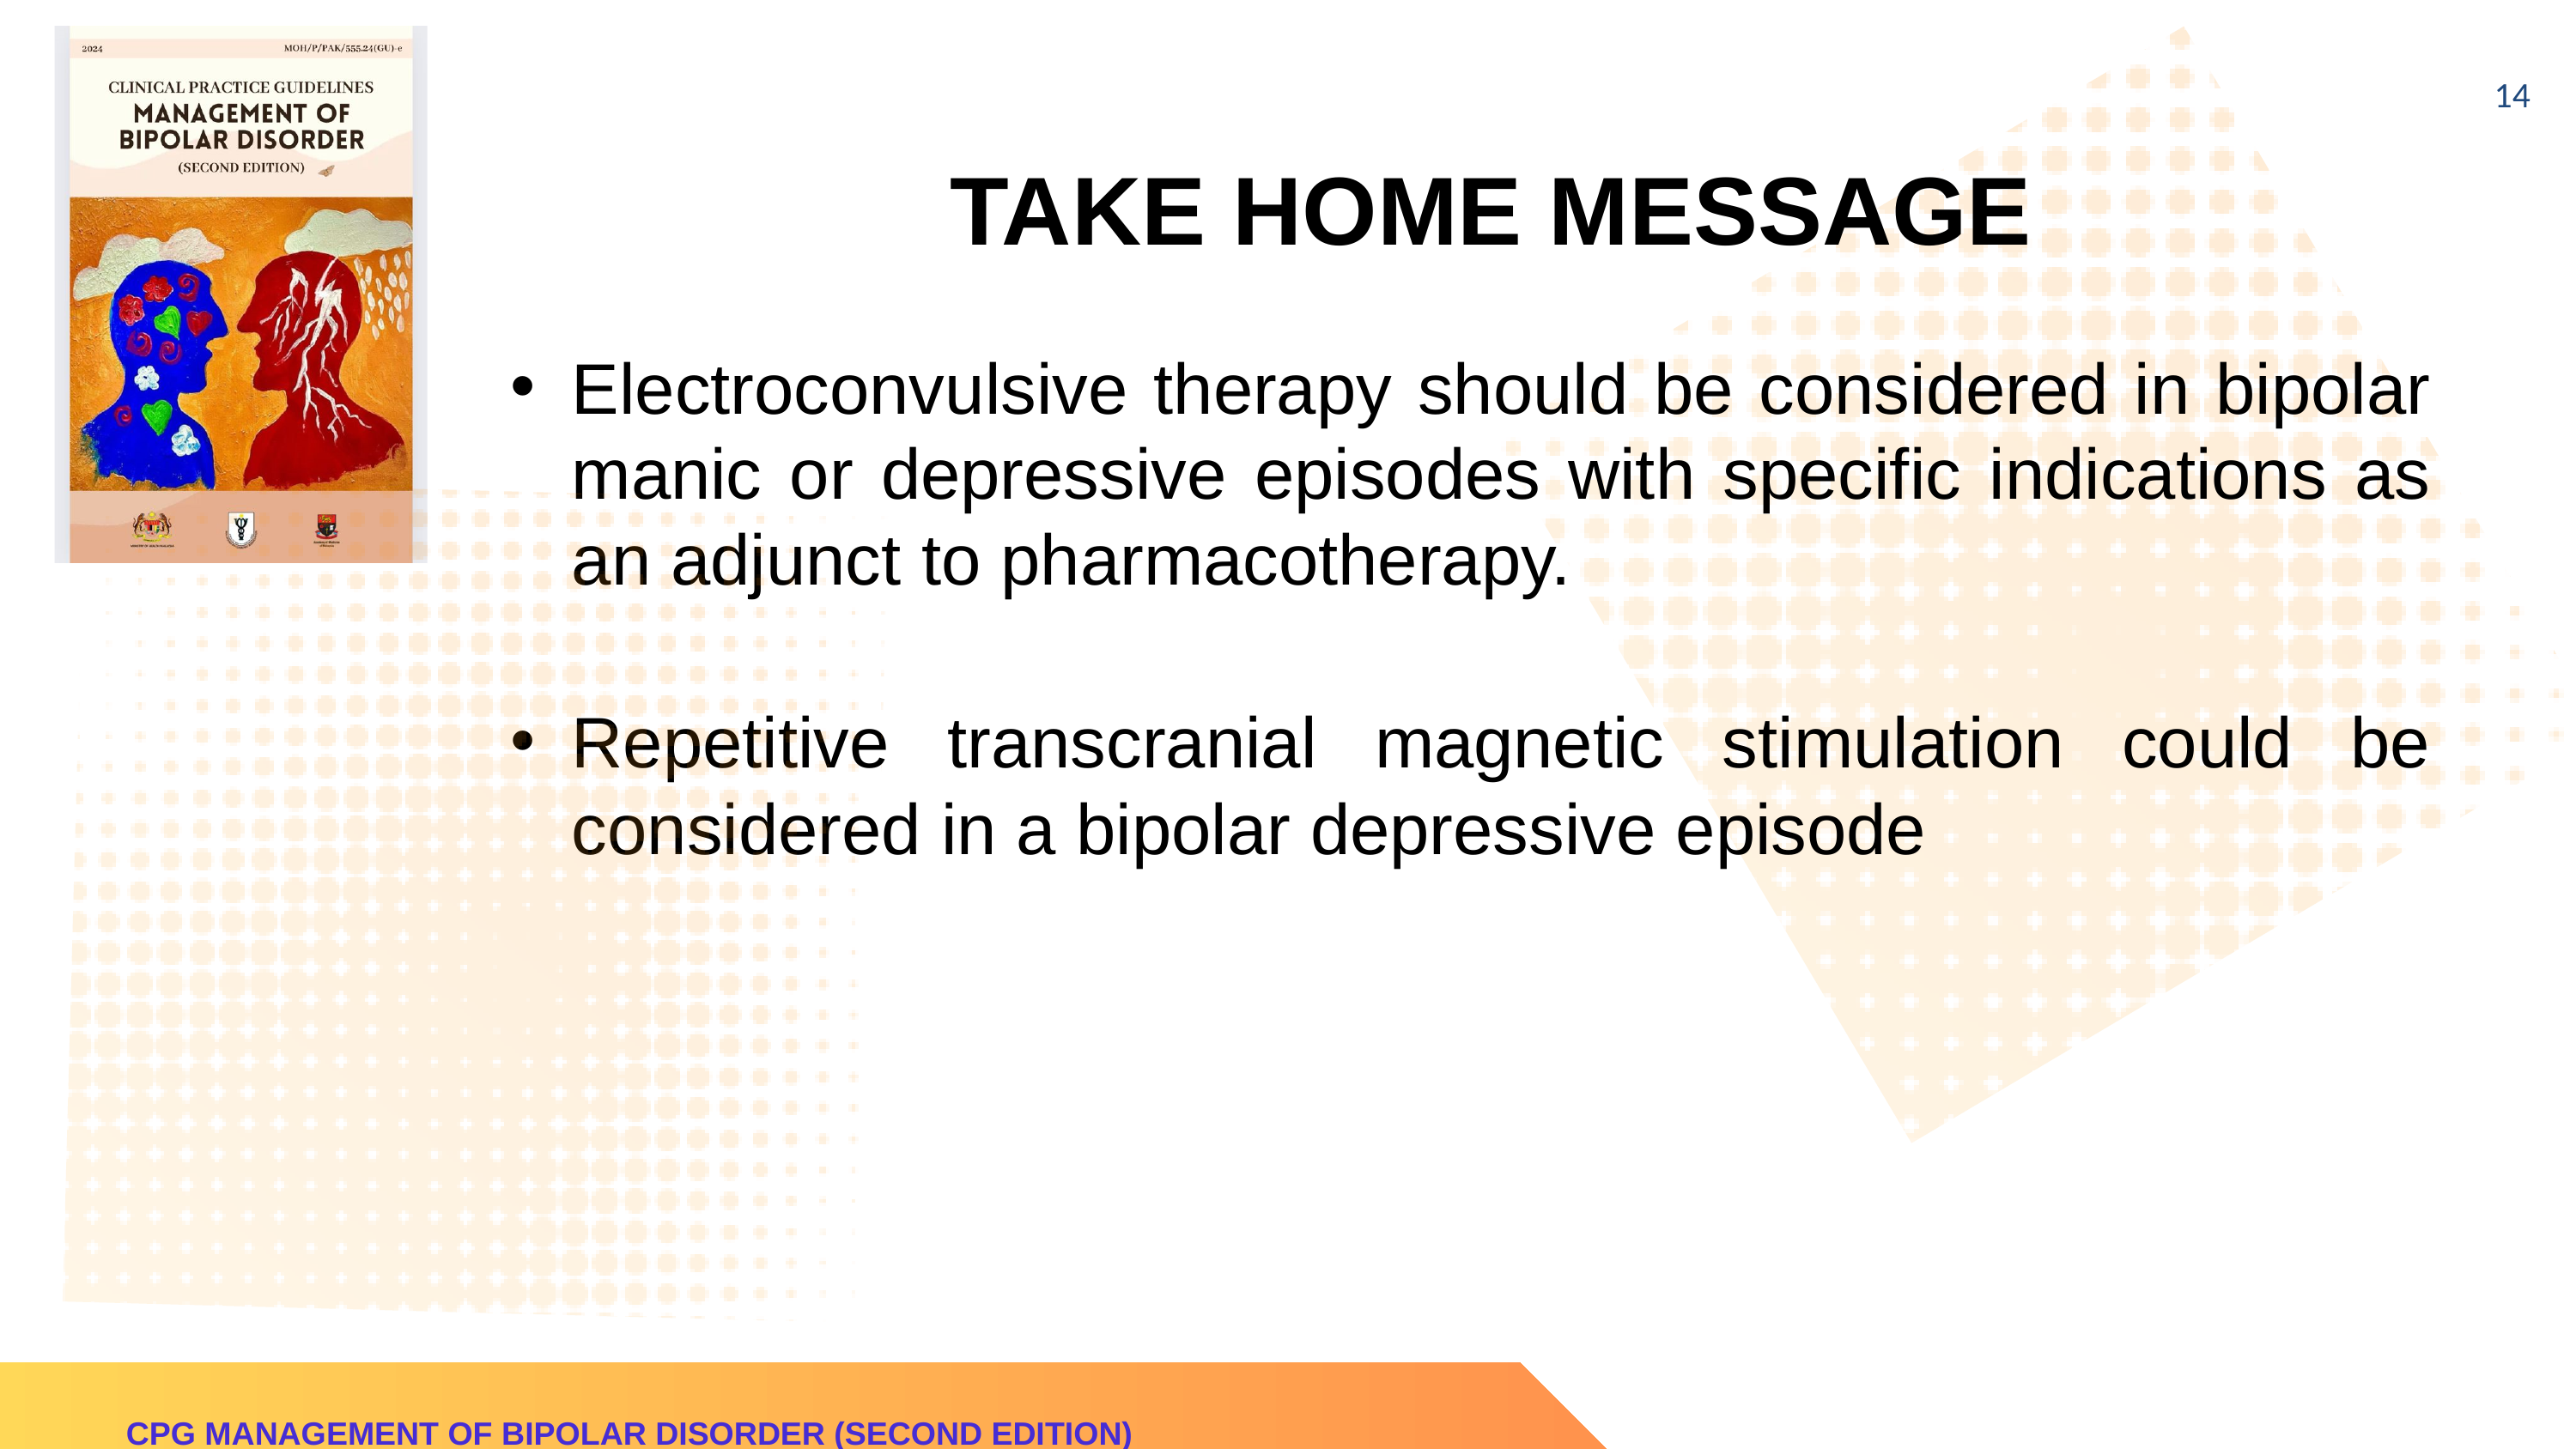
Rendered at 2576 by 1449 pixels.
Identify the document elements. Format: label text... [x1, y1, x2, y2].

list Electroconvulsive therapy should be considered in bipolar manic or depressive episodes with specific indications as an adjunct to pharmacotherapy. Repetitive transcranial magnetic stimulation could be considered in a bipolar depressive episode [494, 336, 2445, 1300]
slide_number 14 [2389, 38, 2544, 149]
text_box [62, 480, 889, 1324]
picture [54, 26, 428, 563]
title TAKE HOME MESSAGE [494, 124, 2488, 287]
text_box CPG MANAGEMENT OF BIPOLAR DISORDER (SECOND EDITION) [0, 1410, 1332, 1449]
